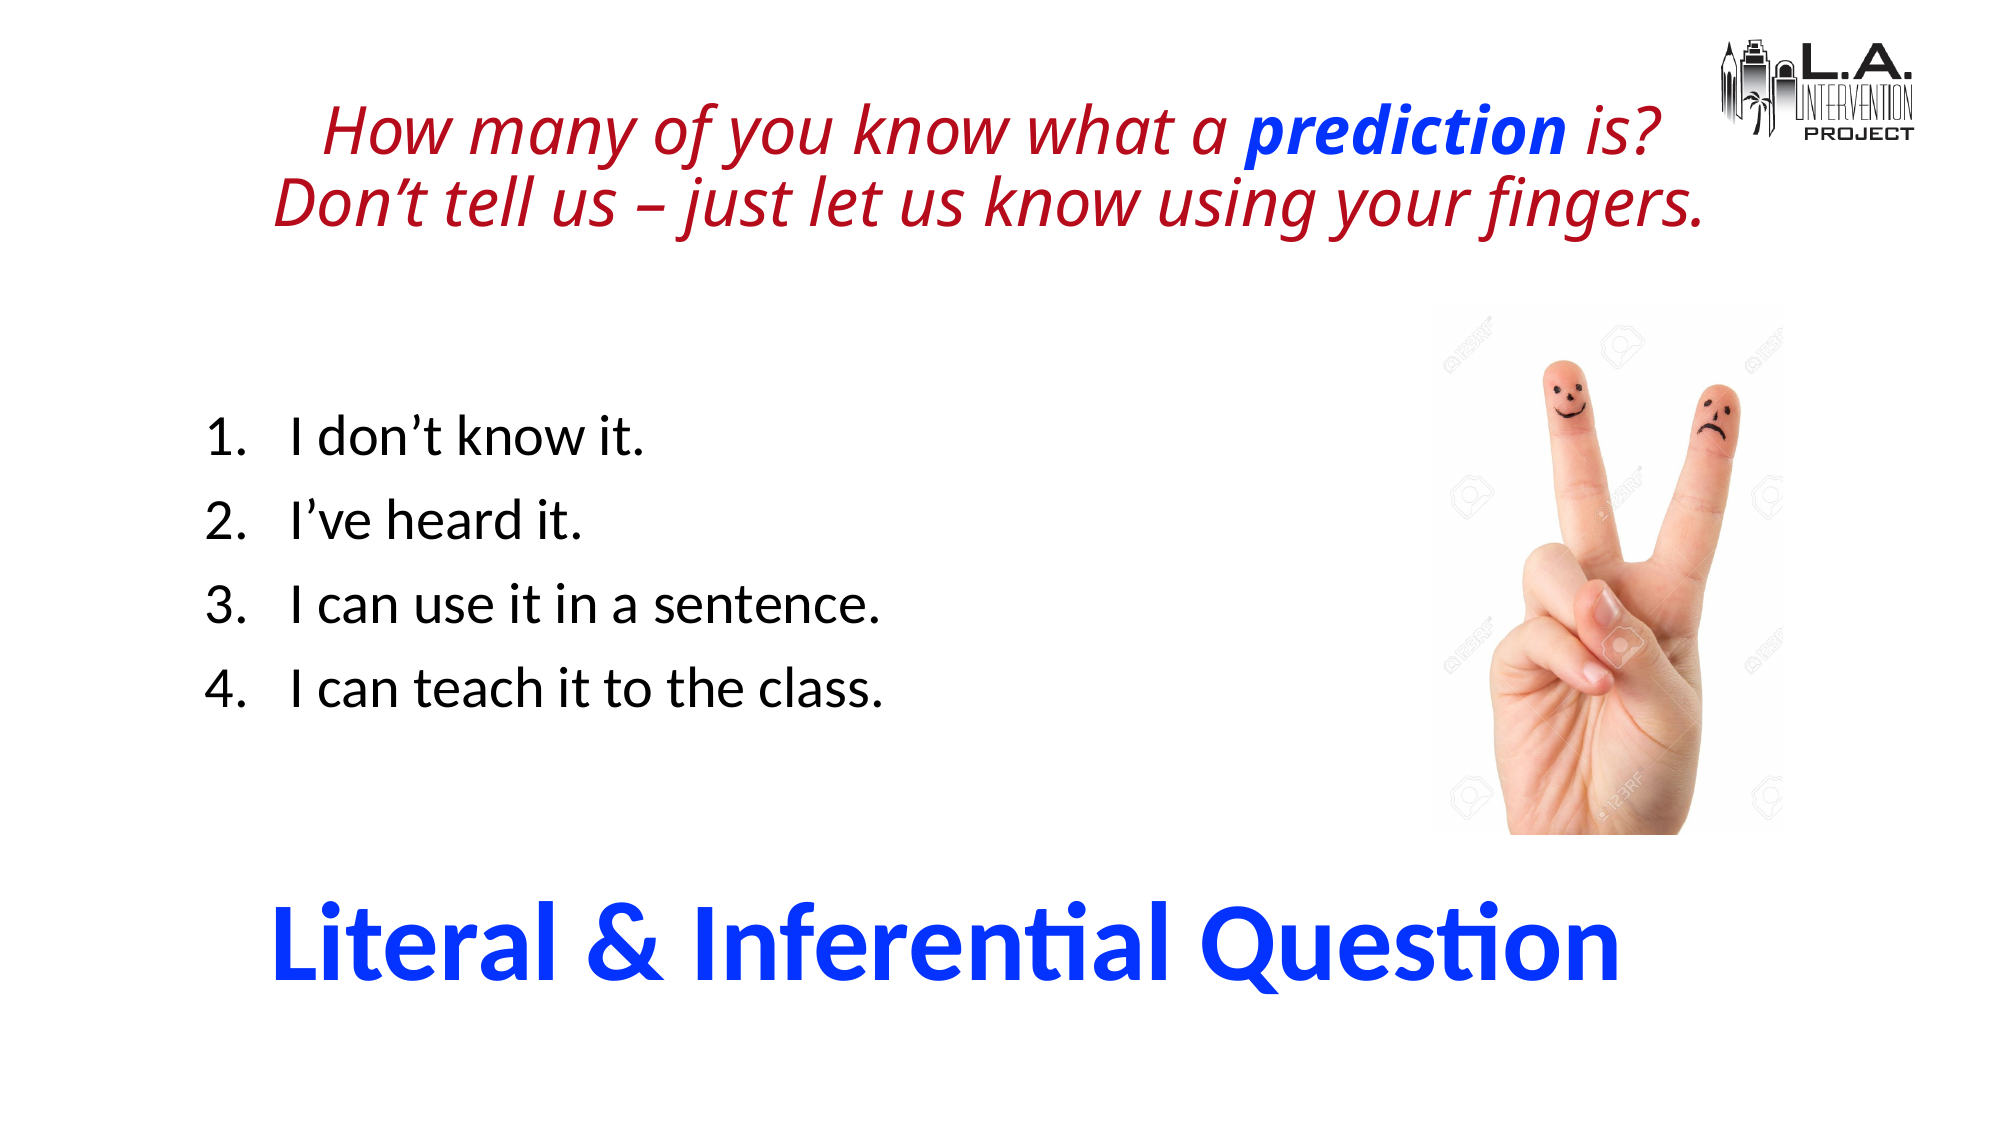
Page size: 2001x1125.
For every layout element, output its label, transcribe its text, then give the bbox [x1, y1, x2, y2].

title How many of you know what a prediction is? Don’t tell us – just let us know using your fingers. [137, 59, 1863, 278]
picture [1711, 23, 1929, 157]
list I don’t know it. I’ve heard it. I can use it in a sentence. I can teach it to the class. [190, 397, 1510, 1023]
text_box Literal & Inferential Question [255, 860, 1640, 1011]
picture [1428, 303, 1783, 835]
